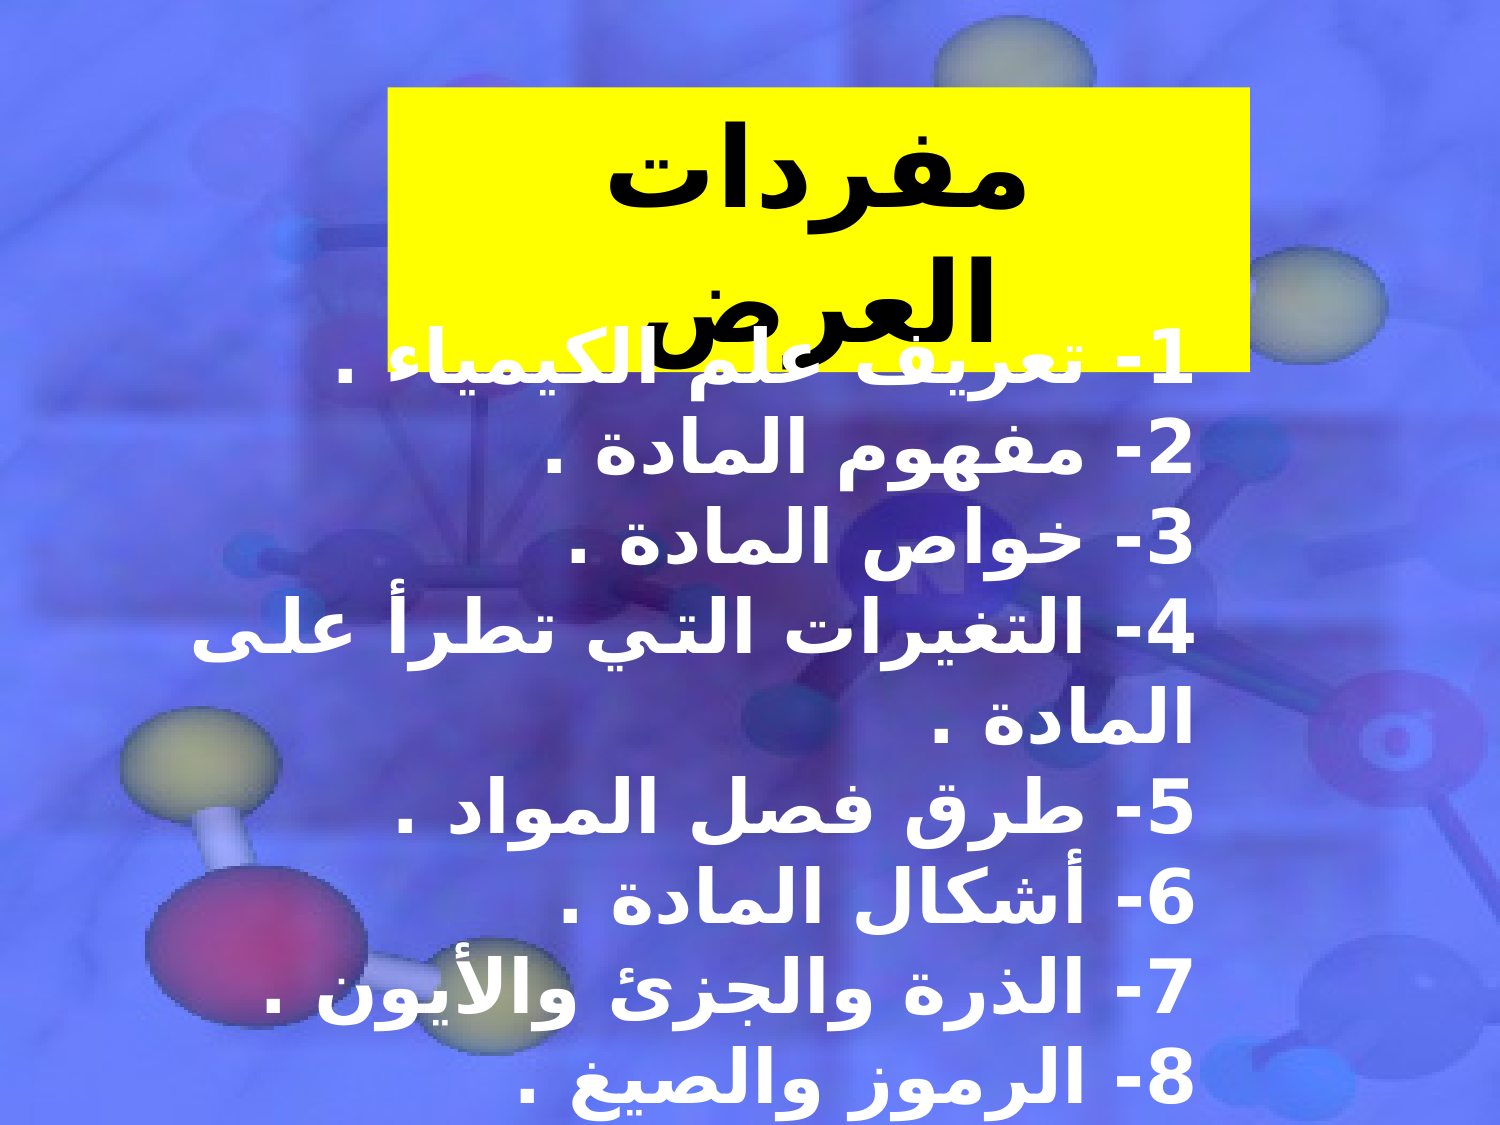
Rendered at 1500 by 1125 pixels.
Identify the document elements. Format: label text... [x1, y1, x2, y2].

text_box مفردات العرض [387, 87, 1250, 373]
picture [0, 0, 1500, 1125]
text_box 1- تعريف علم الكيمياء . 2- مفهوم المادة . 3- خواص المادة . 4- التغيرات التي تطرأ على المادة . 5- طرق فصل المواد . 6- أشكال المادة . 7- الذرة والجزئ والأيون . 8- الرموز والصيغ . [174, 301, 1213, 1125]
